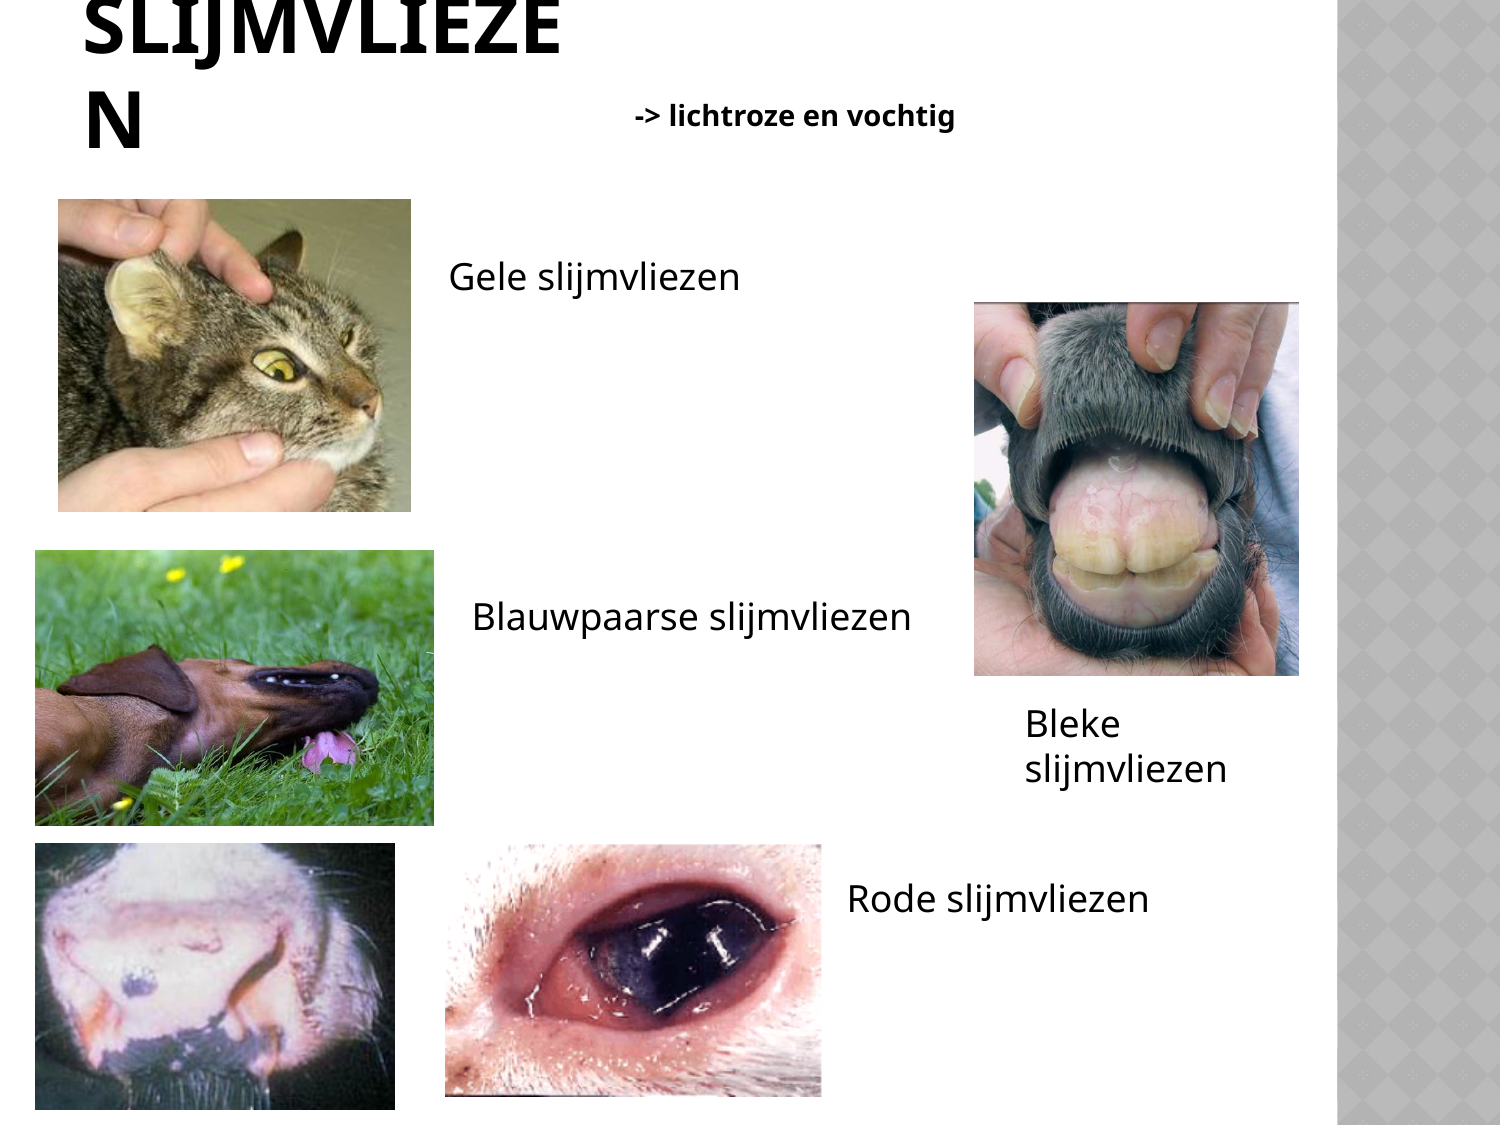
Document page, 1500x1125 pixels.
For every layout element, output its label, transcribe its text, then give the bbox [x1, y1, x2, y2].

text_box Rode slijmvliezen [831, 867, 1196, 927]
picture [34, 843, 395, 1110]
picture [58, 198, 411, 512]
picture [34, 550, 434, 826]
text_box Bleke slijmvliezen [1009, 692, 1303, 798]
picture [974, 302, 1300, 676]
text_box Blauwpaarse slijmvliezen [456, 585, 950, 646]
picture [445, 843, 823, 1097]
title slijmvliezen [75, 52, 633, 164]
text_box -> lichtroze en vochtig [620, 89, 975, 140]
text_box Gele slijmvliezen [433, 246, 832, 306]
